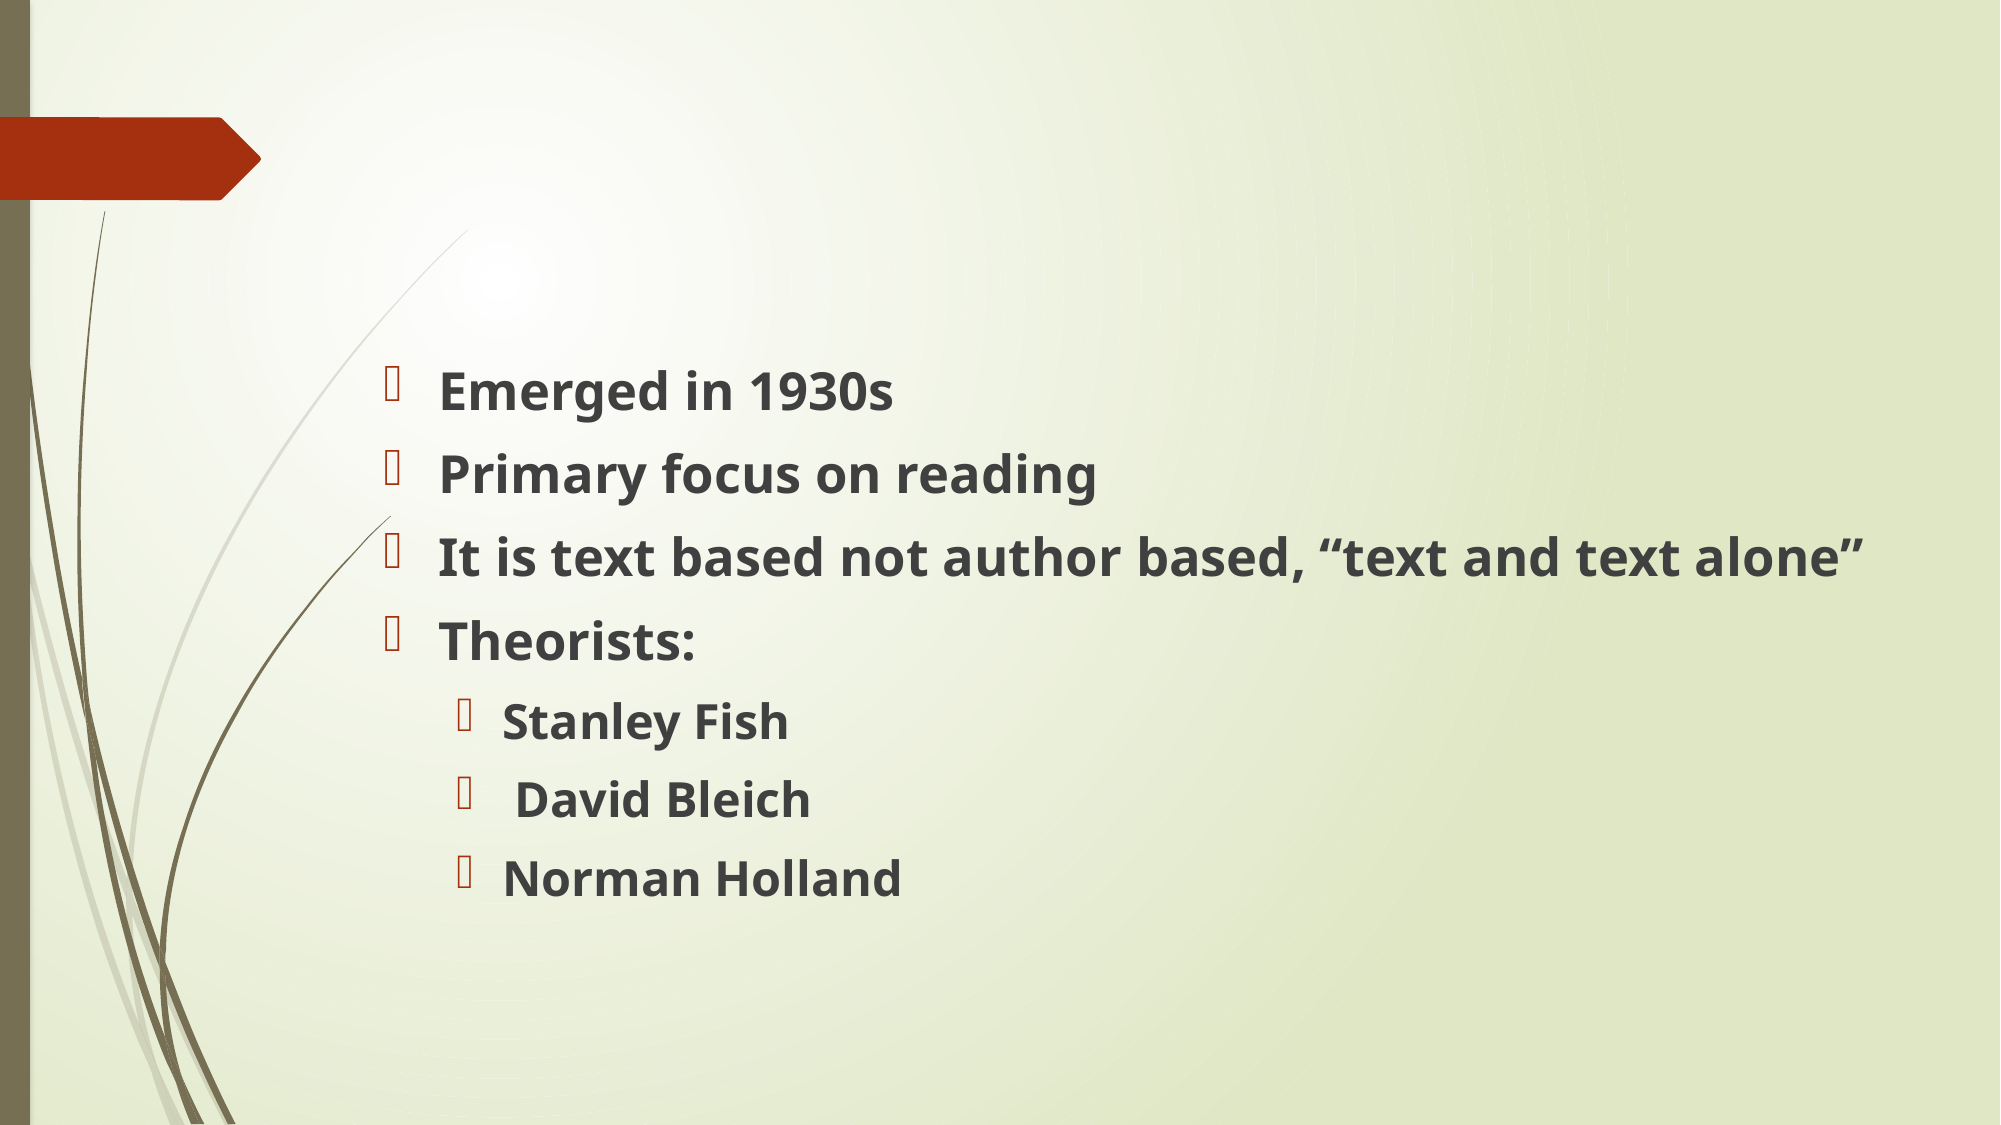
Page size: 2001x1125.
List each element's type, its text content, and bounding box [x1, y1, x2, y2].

list Emerged in 1930s Primary focus on reading It is text based not author based, “text and text alone” Theorists: Stanley Fish David Bleich Norman Holland [368, 350, 1892, 970]
